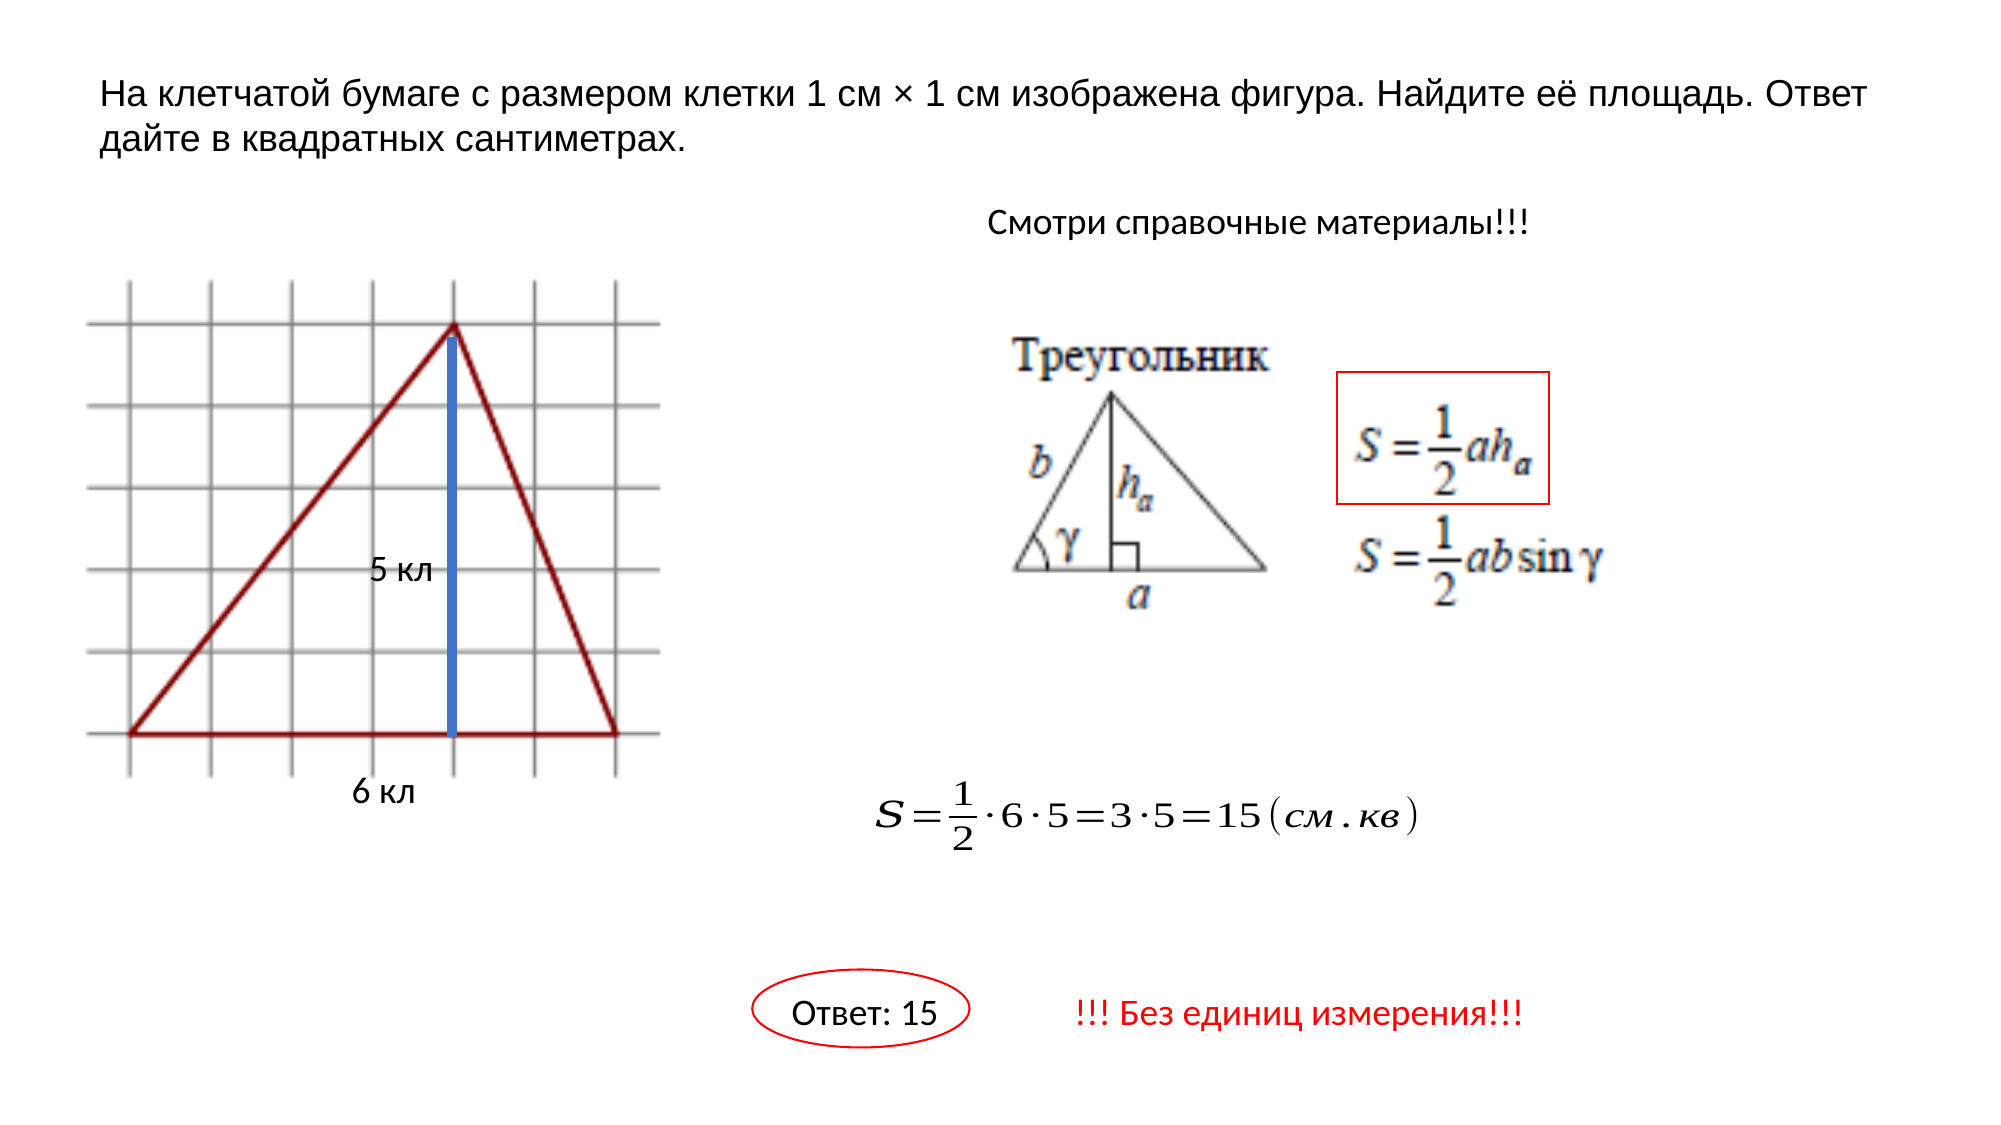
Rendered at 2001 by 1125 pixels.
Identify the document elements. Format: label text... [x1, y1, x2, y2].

picture [953, 305, 1721, 657]
text_box На клетчатой бумаге с размером клетки 1 см × 1 см изображена фигура. Найдите её площадь. Ответ дайте в квадратных сантиметрах. [84, 61, 1937, 167]
text_box 6 кл [336, 782, 453, 819]
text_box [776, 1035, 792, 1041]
text_box Смотри справочные материалы!!! [972, 189, 1546, 250]
picture [84, 272, 664, 782]
text_box Ответ: 15 !!! Без единиц измерения!!! [929, 980, 1540, 1041]
text_box [751, 968, 971, 1049]
